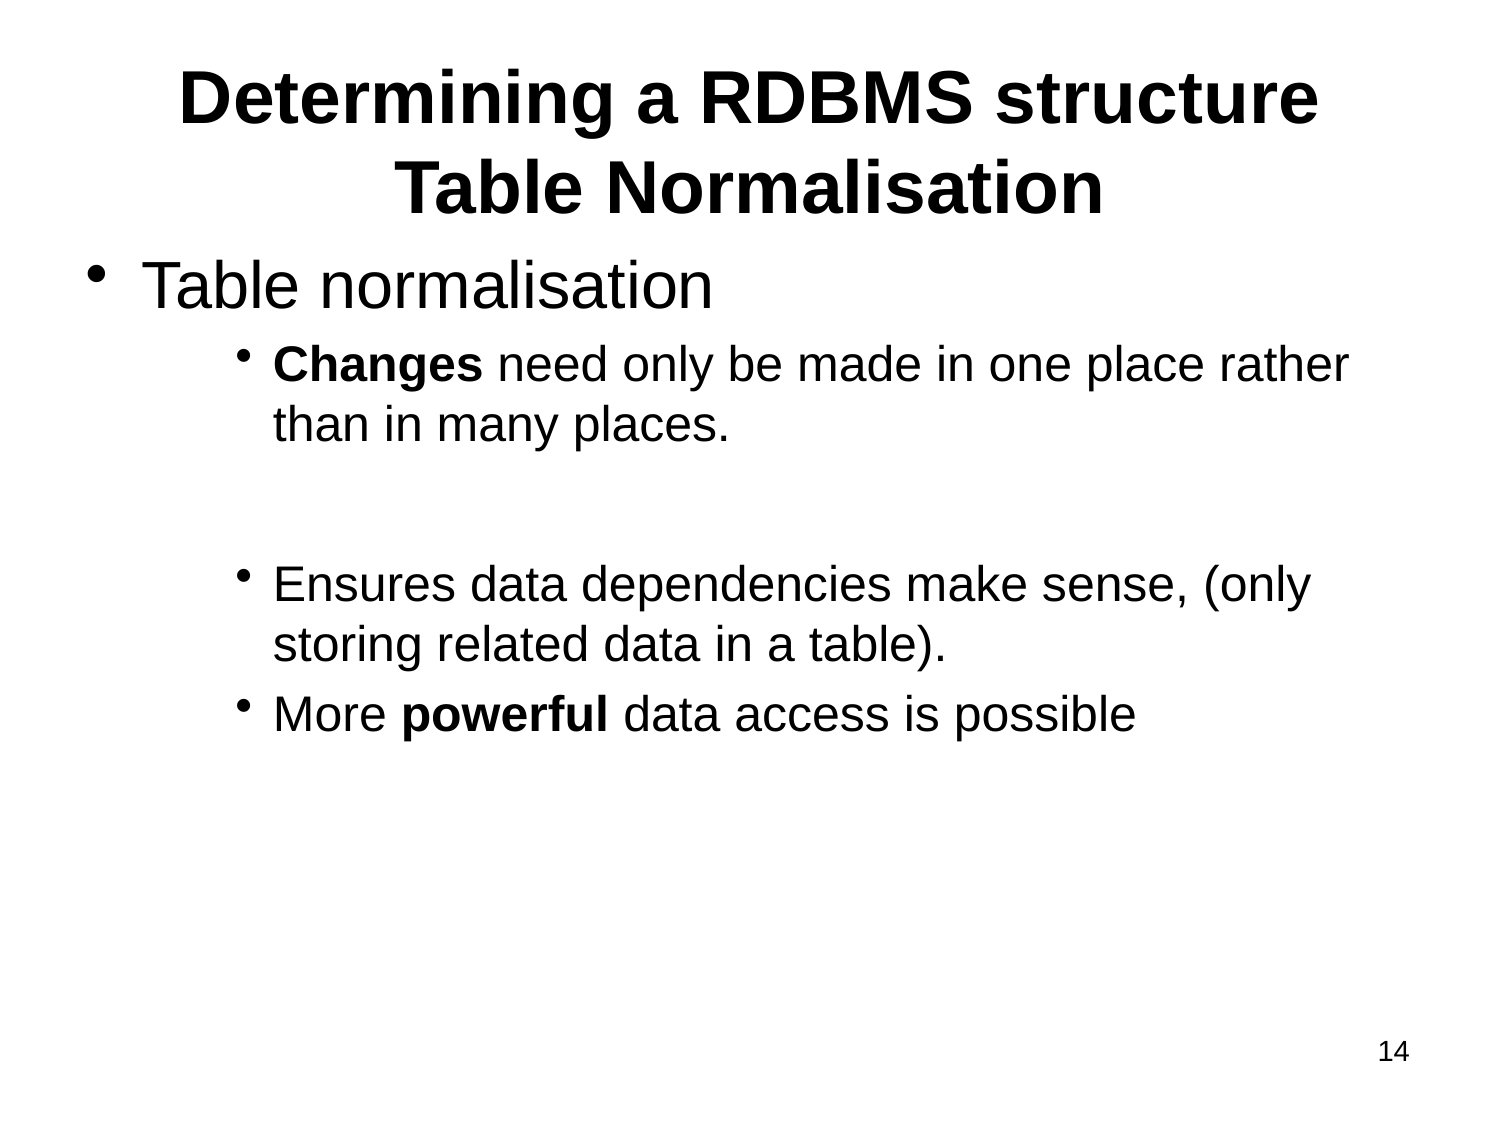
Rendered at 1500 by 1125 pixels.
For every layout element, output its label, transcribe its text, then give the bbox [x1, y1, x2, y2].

list Table normalisation Changes need only be made in one place rather than in many places. Ensures data dependencies make sense, (only storing related data in a table). More powerful data access is possible [70, 234, 1466, 1125]
slide_number 14 [1074, 1024, 1426, 1103]
title Determining a RDBMS structure Table Normalisation [74, 44, 1426, 233]
